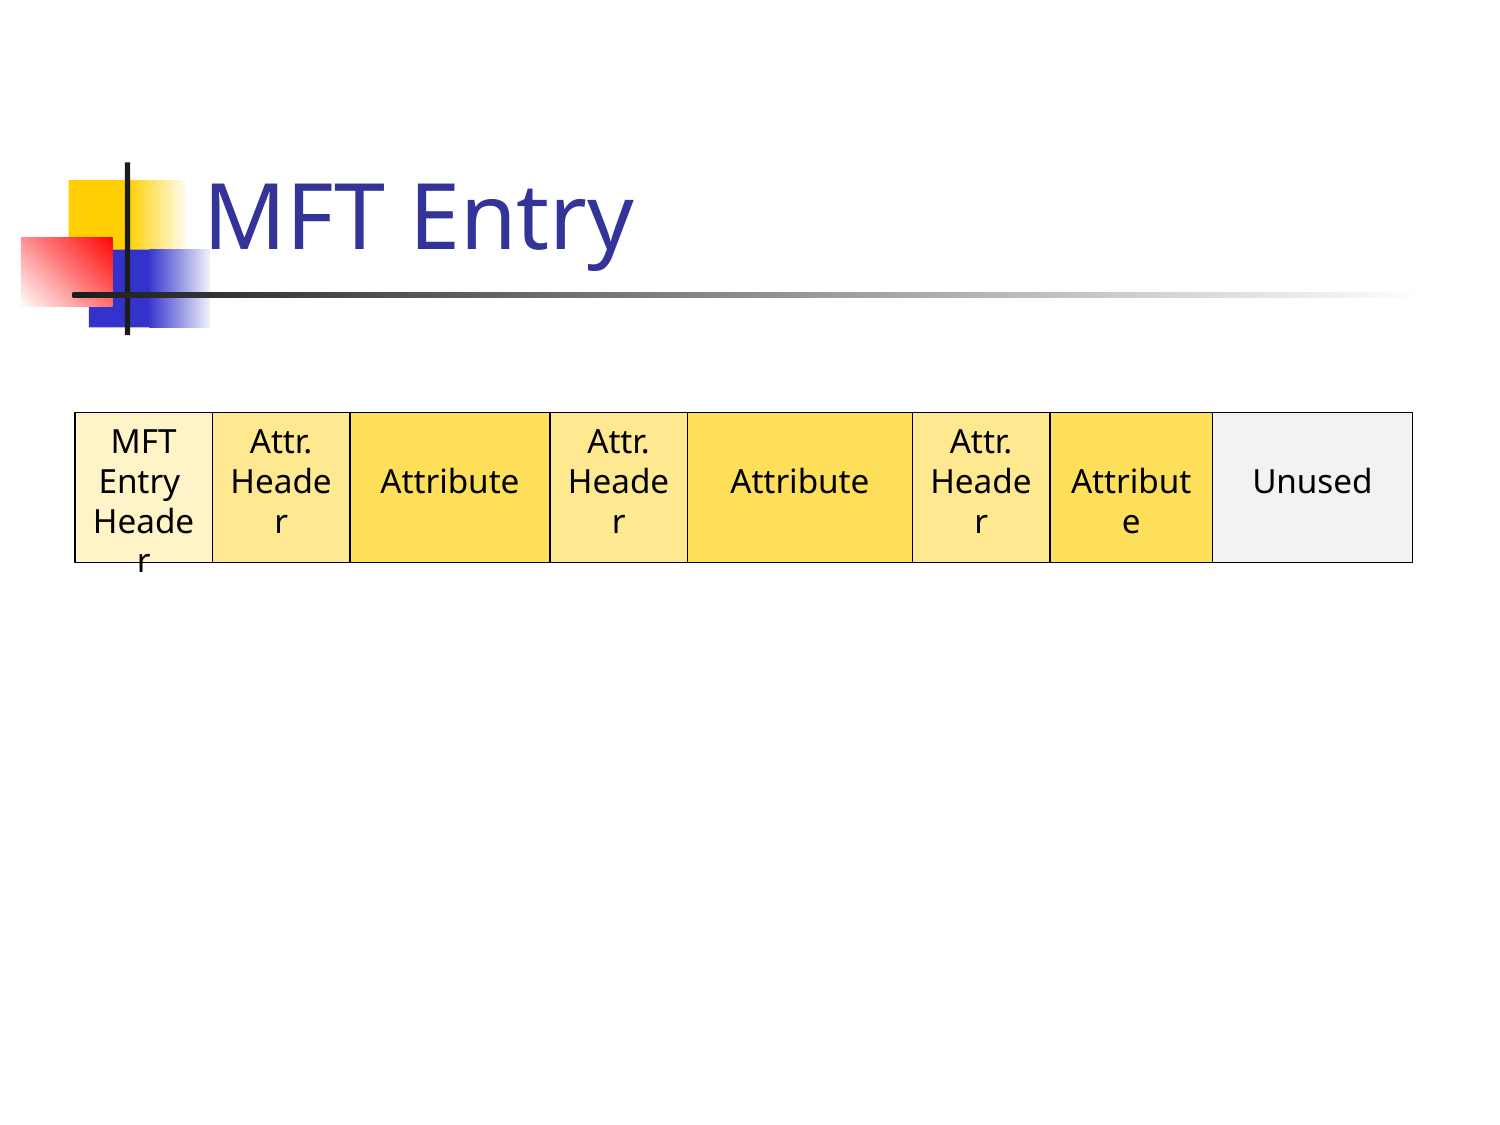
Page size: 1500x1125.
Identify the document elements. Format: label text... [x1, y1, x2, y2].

text_box Attr. Header [913, 412, 1049, 563]
title MFT Entry [188, 34, 1468, 276]
text_box Attribute [350, 412, 551, 563]
text_box Attribute [1049, 412, 1212, 563]
text_box Attr. Header [551, 412, 687, 563]
text_box Attr. Header [212, 412, 350, 563]
text_box MFT Entry Header [74, 412, 212, 563]
text_box Attribute [687, 412, 913, 563]
text_box Unused [1212, 412, 1413, 563]
